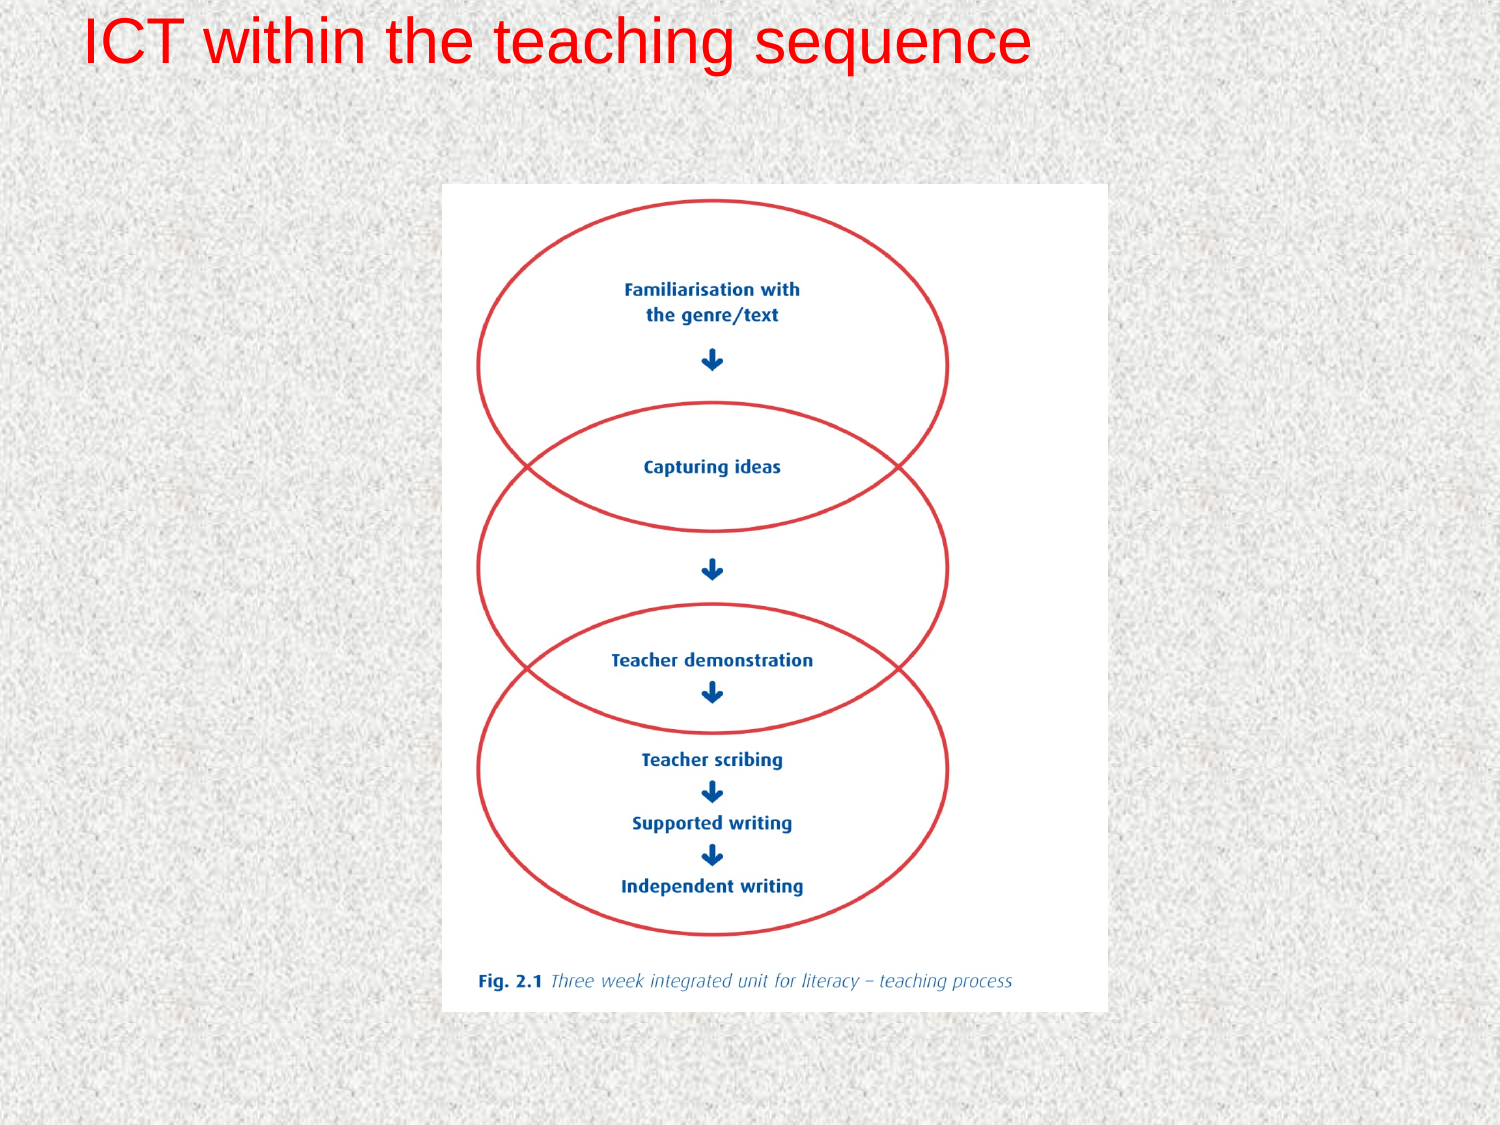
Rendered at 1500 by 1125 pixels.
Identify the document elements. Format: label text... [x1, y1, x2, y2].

title ICT within the teaching sequence [0, 0, 1117, 76]
picture [0, 0, 1500, 1125]
